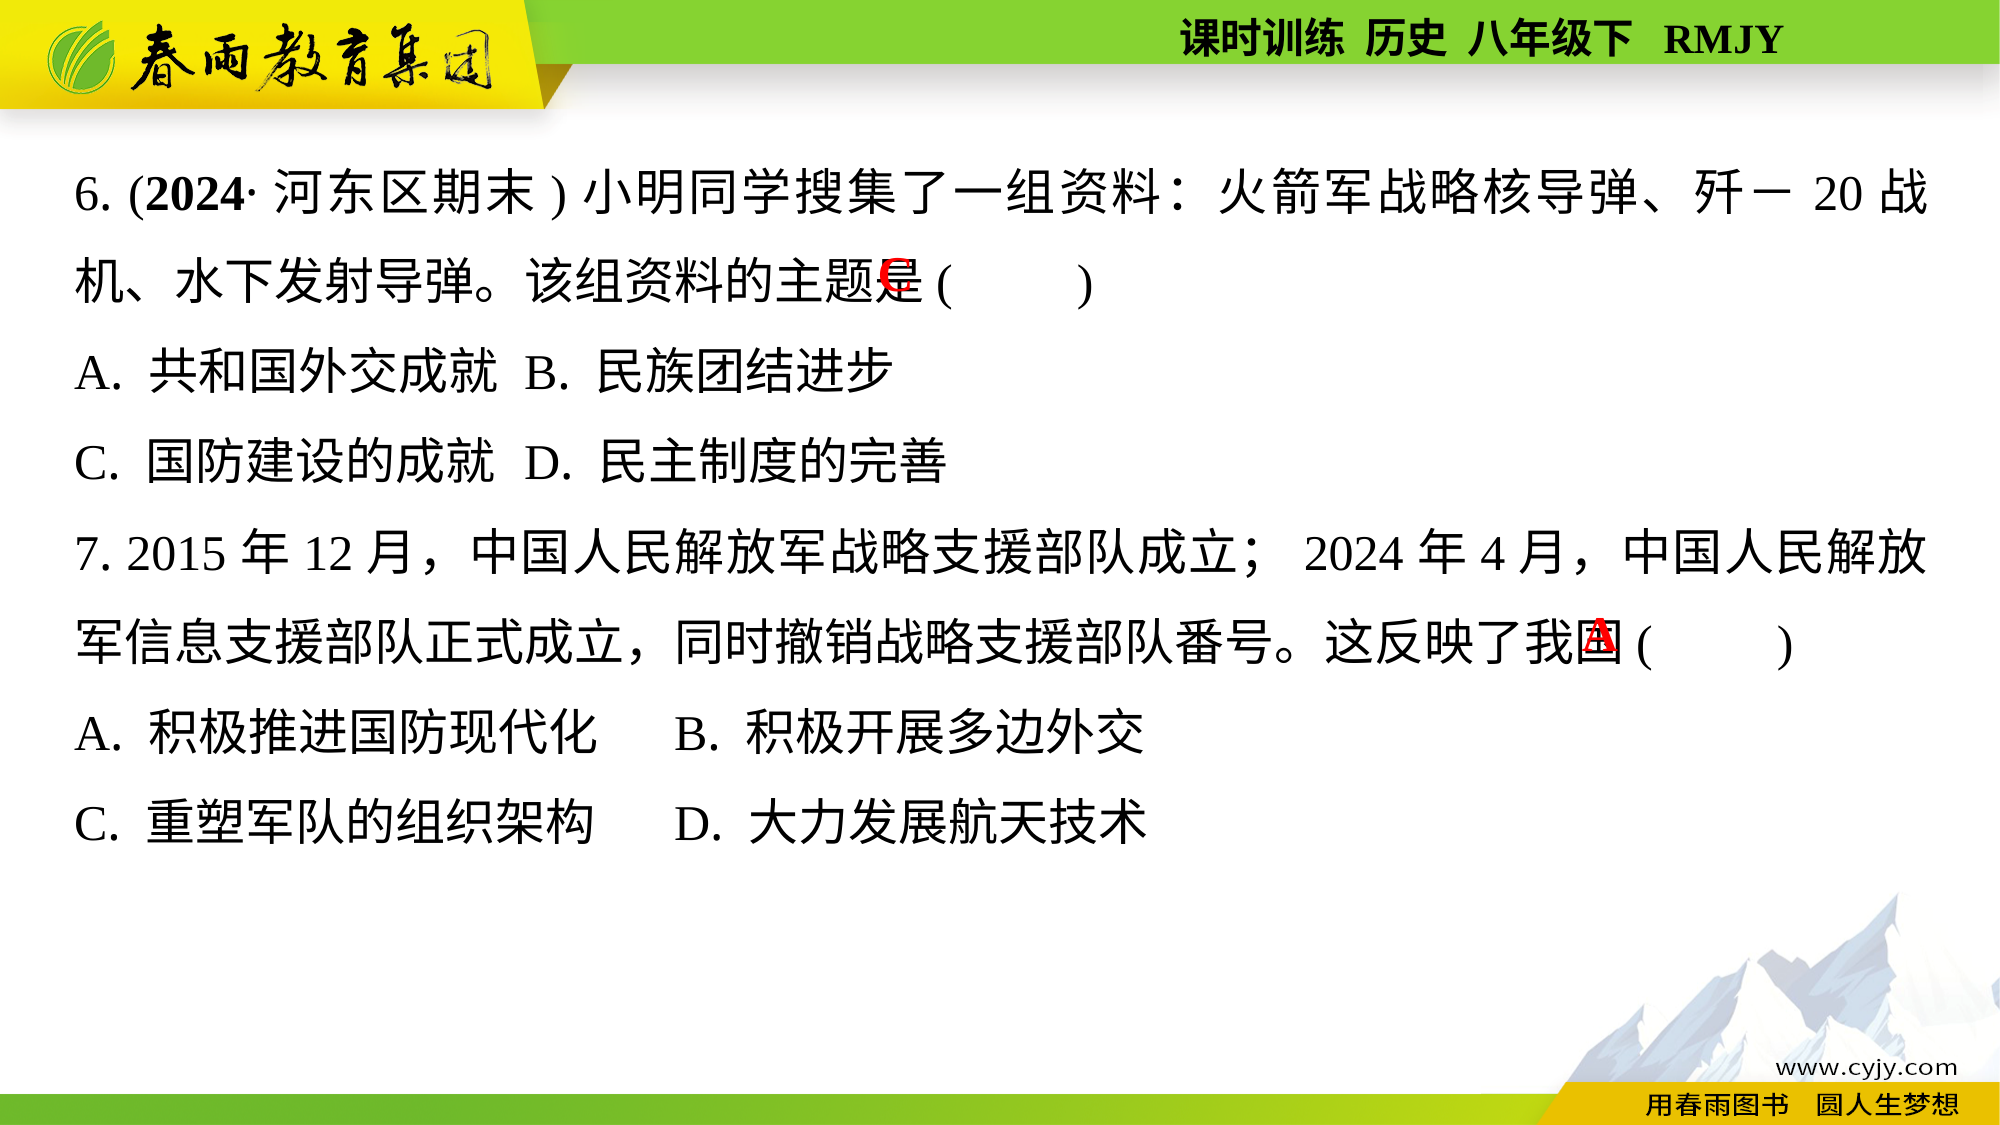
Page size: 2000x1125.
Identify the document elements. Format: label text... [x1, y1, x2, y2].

text_box C [862, 234, 929, 310]
picture [0, 0, 2000, 1125]
text_box A [1567, 593, 1633, 669]
list 6. (2024·河东区期末)小明同学搜集了一组资料：火箭军战略核导弹、歼－20战机、水下发射导弹。该组资料的主题是( ) A. 共和国外交成就 B. 民族团结进步 C. 国防建设的成就 D. 民主制度的完善 7. 2015年12月，中国人民解放军战略支援部队成立；2024年4月，中国人民解放军信息支援部队正式成立，同时撤销战略支援部队番号。这反映了我国( ) A. 积极推进国防现代化 B. 积极开展多边外交 C. 重塑军队的组织架构 D. 大力发展航天技术 [59, 122, 1944, 854]
